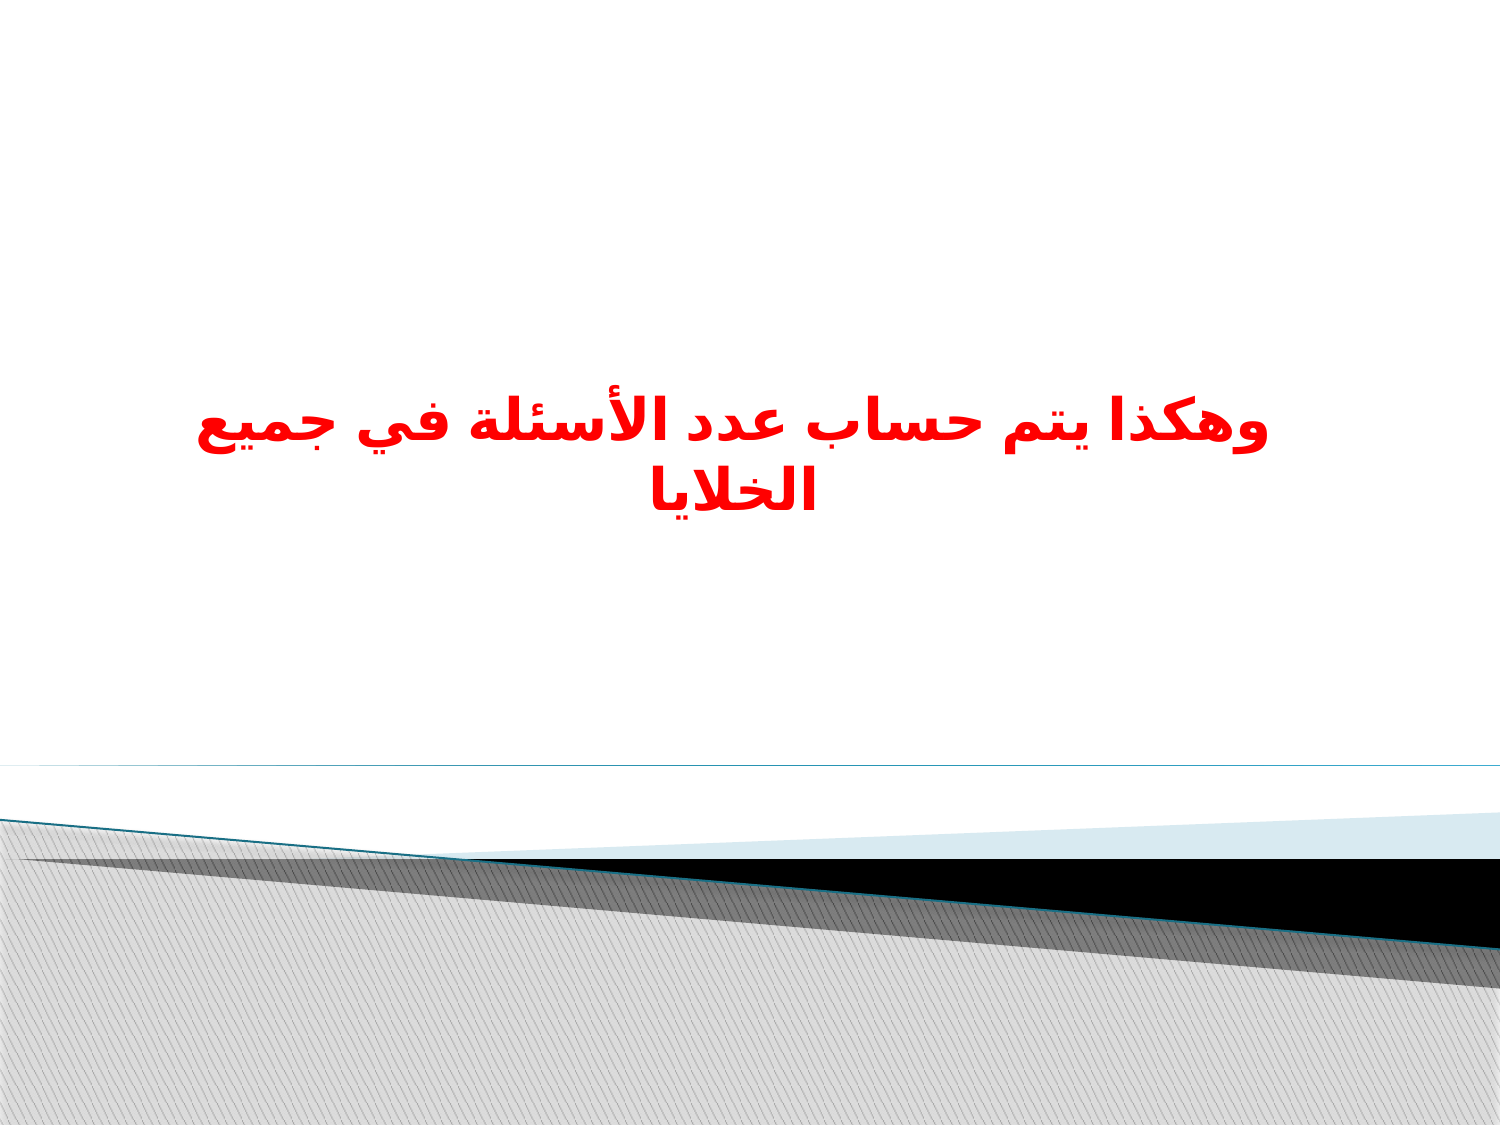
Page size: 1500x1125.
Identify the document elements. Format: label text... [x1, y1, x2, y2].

text_box وهكذا يتم حساب عدد الأسئلة في جميع الخلايا [162, 374, 1306, 530]
picture [5, 859, 1500, 989]
